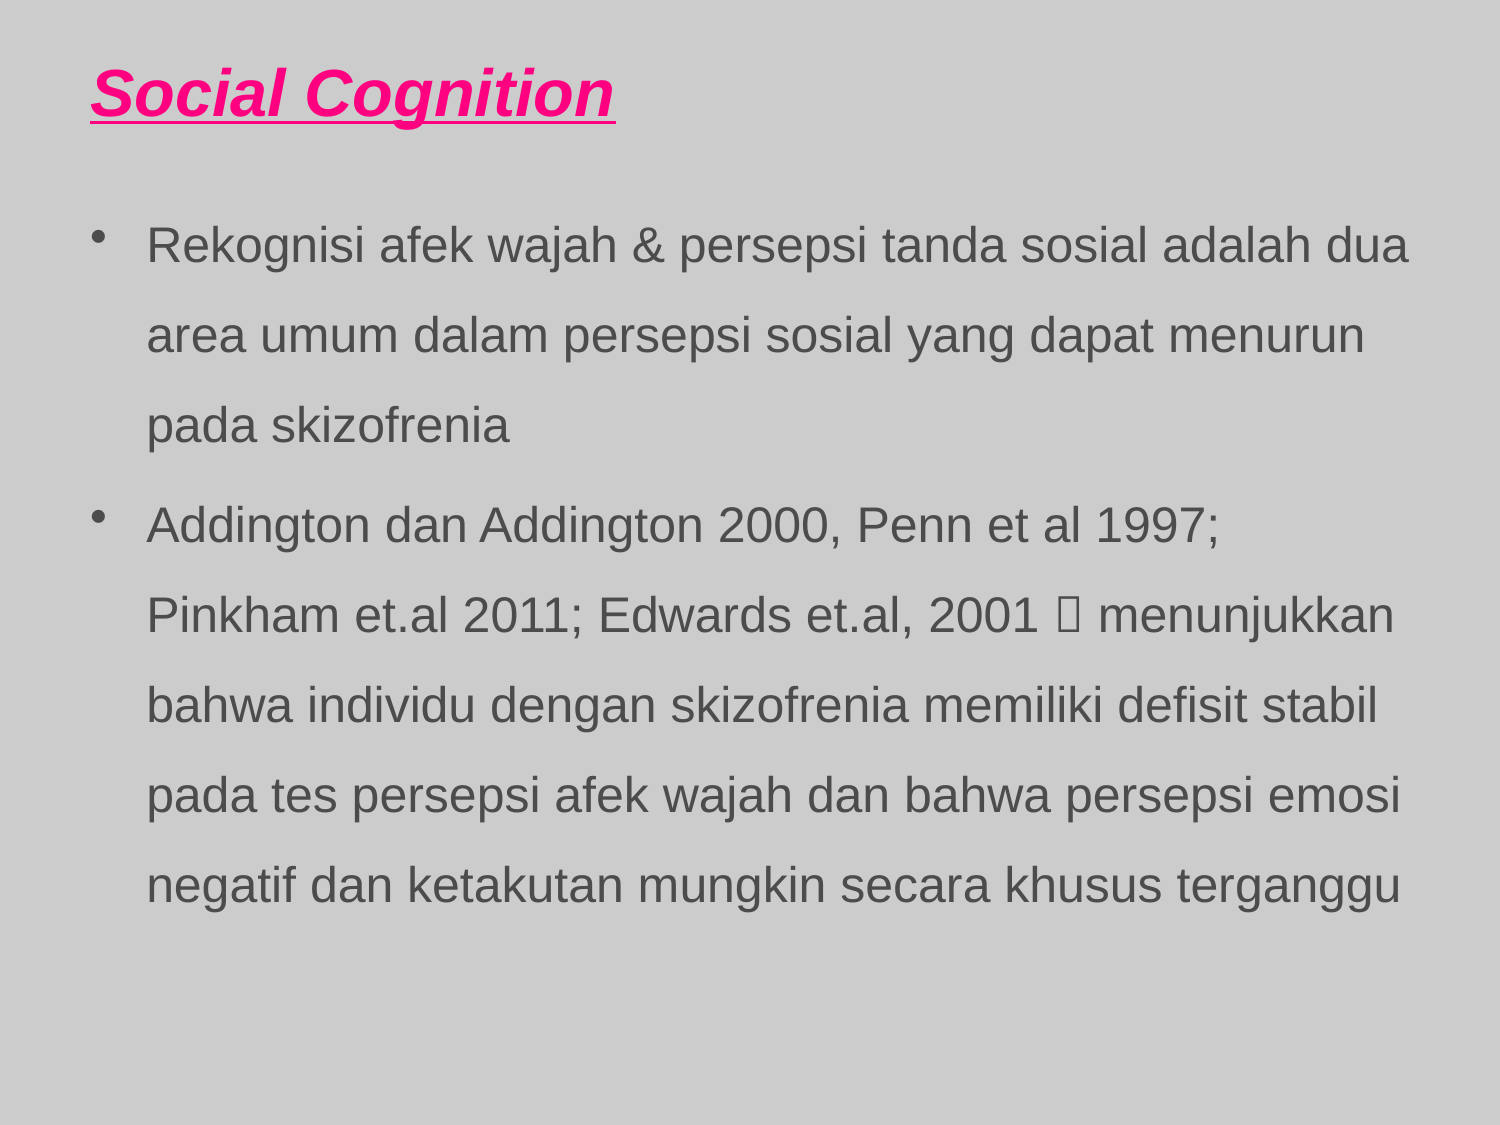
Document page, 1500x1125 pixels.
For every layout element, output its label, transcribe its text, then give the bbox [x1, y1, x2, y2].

list Rekognisi afek wajah & persepsi tanda sosial adalah dua area umum dalam persepsi sosial yang dapat menurun pada skizofrenia Addington dan Addington 2000, Penn et al 1997; Pinkham et.al 2011; Edwards et.al, 2001  menunjukkan bahwa individu dengan skizofrenia memiliki defisit stabil pada tes persepsi afek wajah dan bahwa persepsi emosi negatif dan ketakutan mungkin secara khusus terganggu [74, 174, 1426, 1038]
title Social Cognition [74, 24, 1426, 156]
